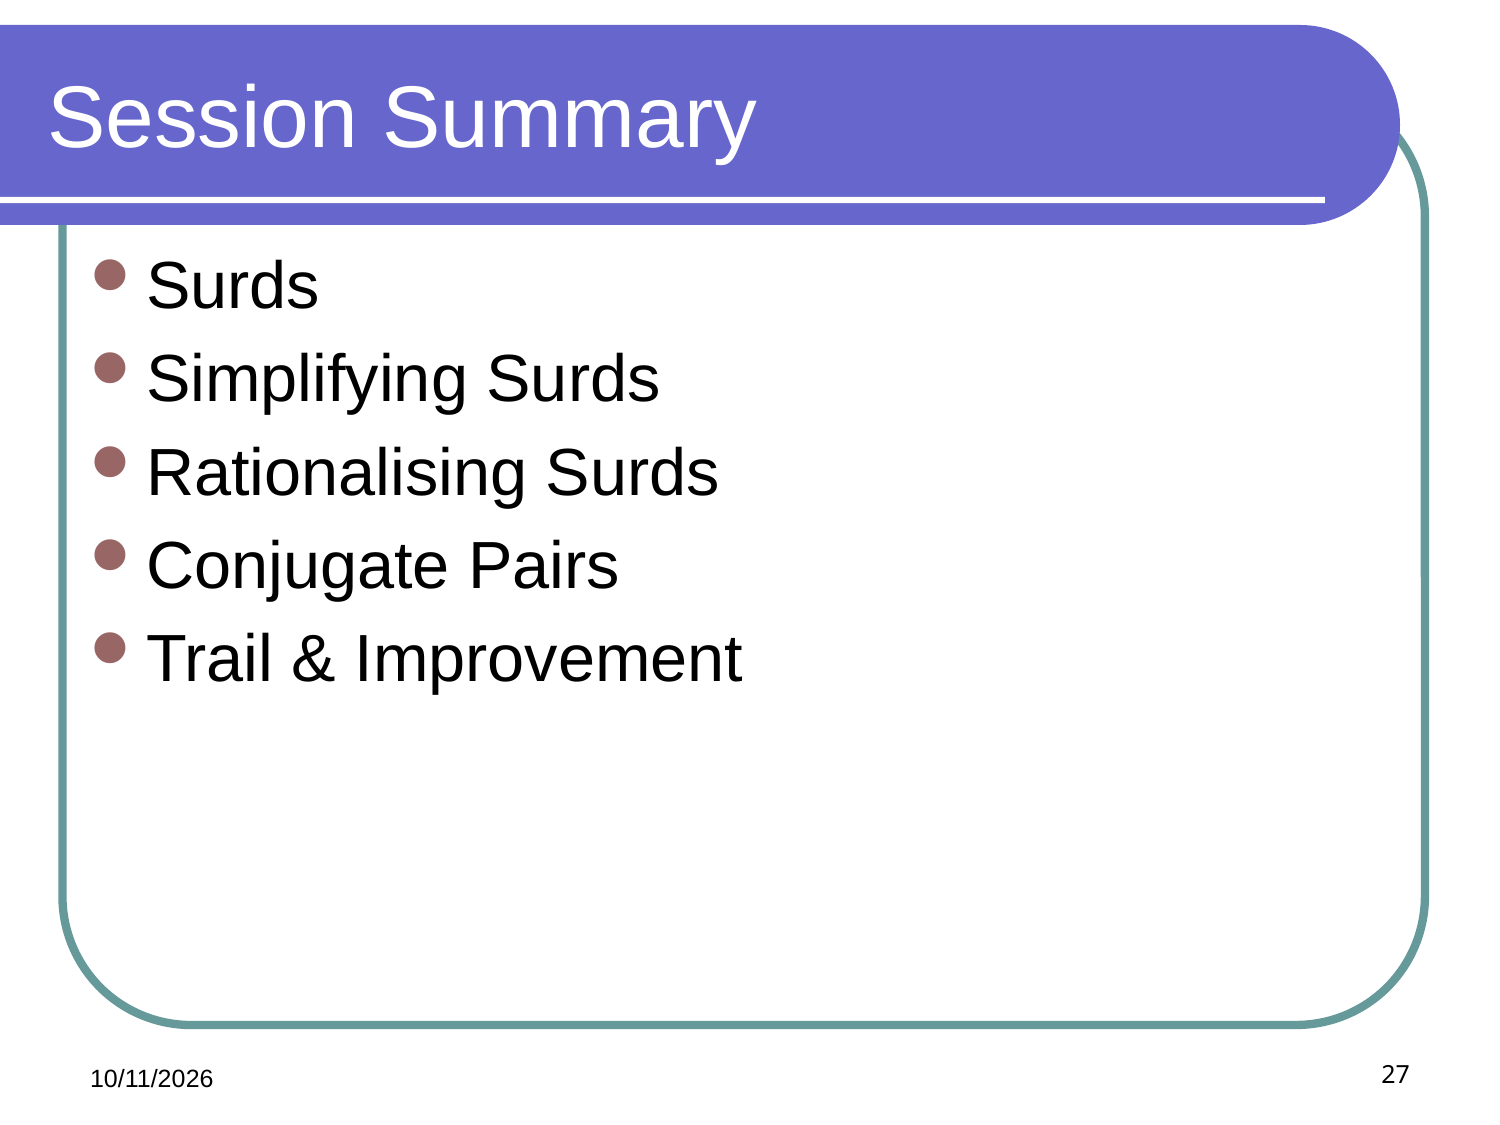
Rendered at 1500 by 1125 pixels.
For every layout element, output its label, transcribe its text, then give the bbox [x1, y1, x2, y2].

slide_number 27 [1074, 1024, 1426, 1101]
title Session Summary [31, 37, 1348, 188]
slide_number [74, 1024, 426, 1101]
list Surds Simplifying Surds Rationalising Surds Conjugate Pairs Trail & Improvement [74, 234, 1426, 1020]
